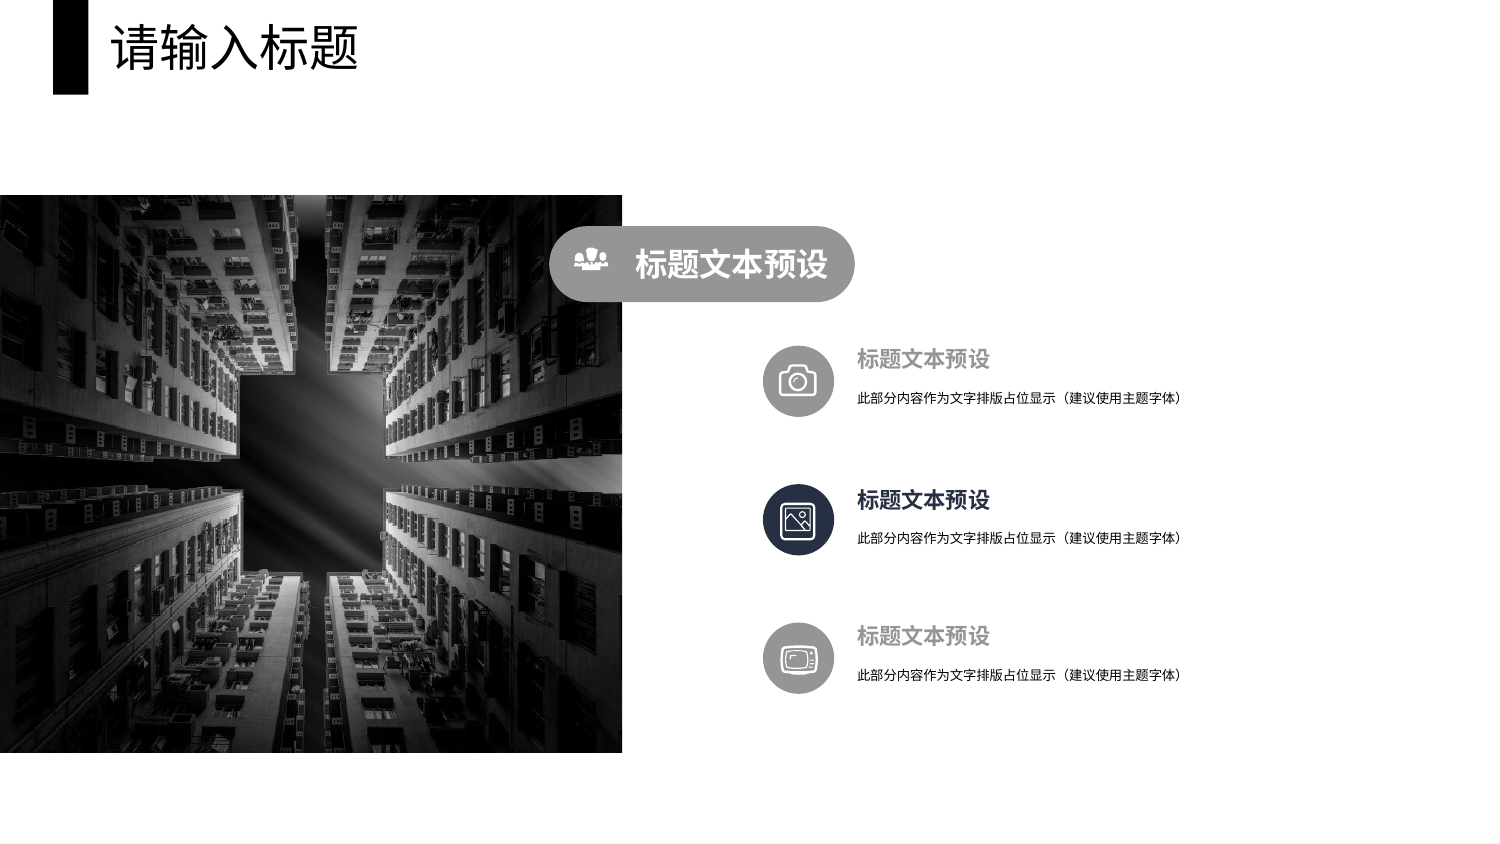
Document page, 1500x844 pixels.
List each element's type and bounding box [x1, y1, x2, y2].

text_box [0, 195, 1412, 753]
text_box [52, 0, 396, 95]
